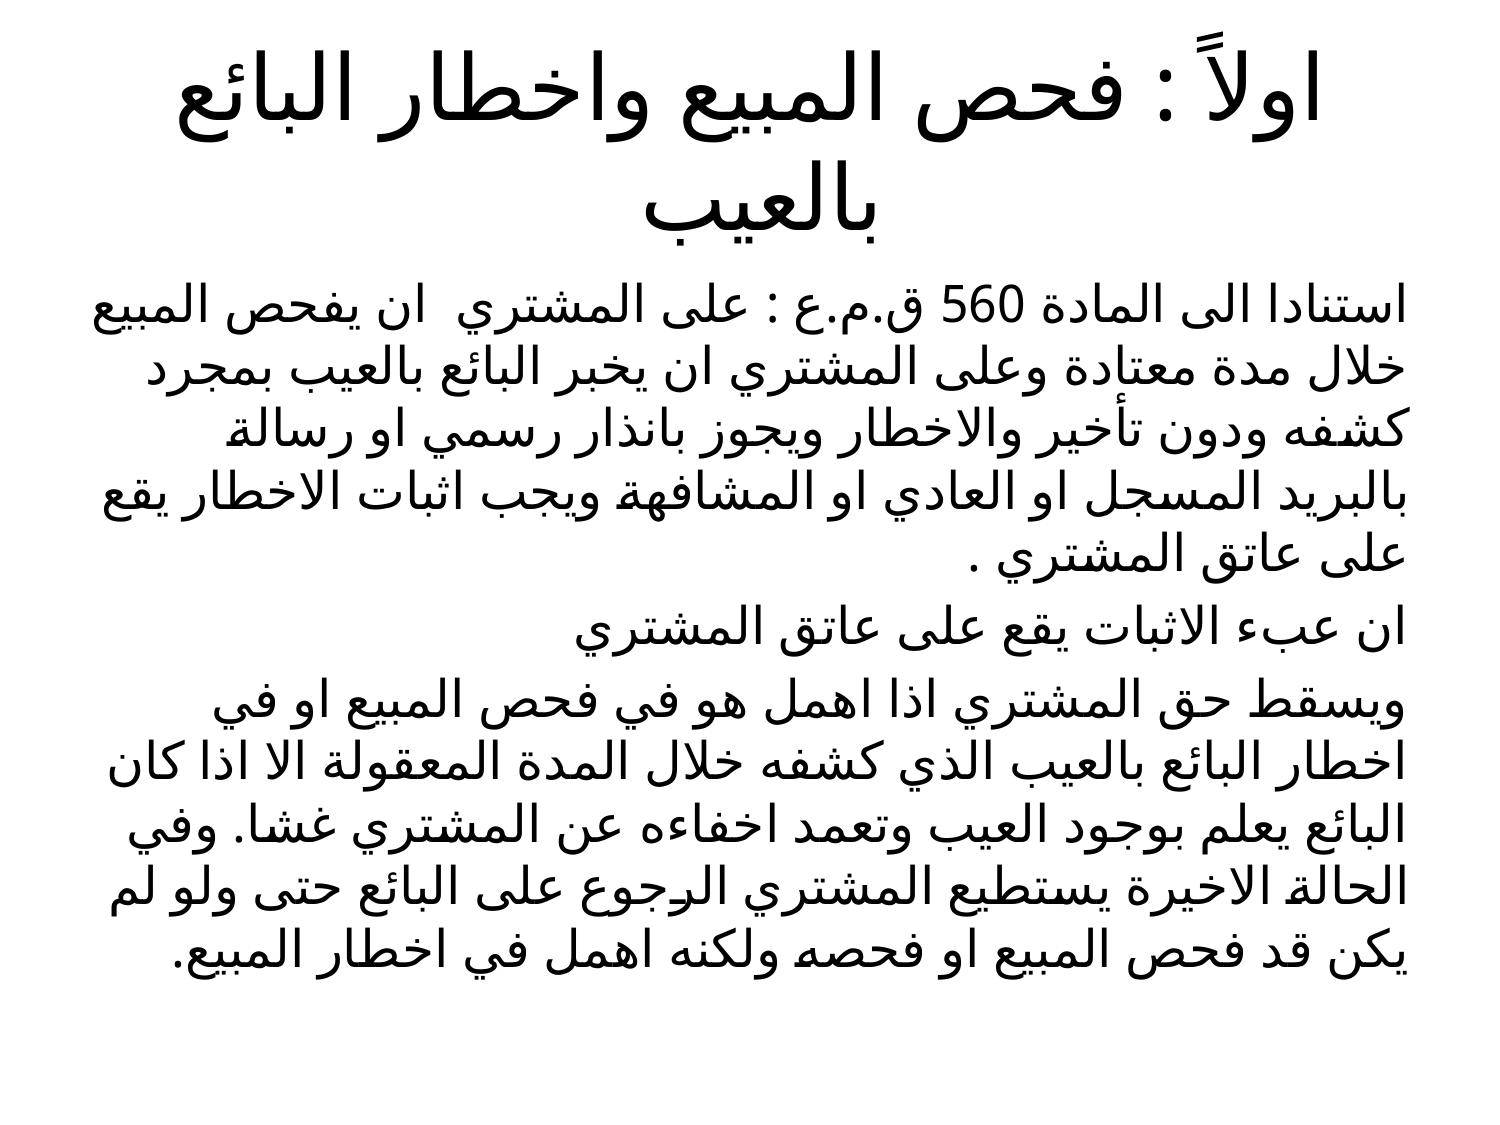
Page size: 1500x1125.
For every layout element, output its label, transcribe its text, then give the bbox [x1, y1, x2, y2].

title اولاً : فحص المبيع واخطار البائع بالعيب [75, 45, 1425, 233]
list استنادا الى المادة 560 ق.م.ع : على المشتري ان يفحص المبيع خلال مدة معتادة وعلى المشتري ان يخبر البائع بالعيب بمجرد كشفه ودون تأخير والاخطار ويجوز بانذار رسمي او رسالة بالبريد المسجل او العادي او المشافهة ويجب اثبات الاخطار يقع على عاتق المشتري . ان عبء الاثبات يقع على عاتق المشتري ويسقط حق المشتري اذا اهمل هو في فحص المبيع او في اخطار البائع بالعيب الذي كشفه خلال المدة المعقولة الا اذا كان البائع يعلم بوجود العيب وتعمد اخفاءه عن المشتري غشا. وفي الحالة الاخيرة يستطيع المشتري الرجوع على البائع حتى ولو لم يكن قد فحص المبيع او فحصه ولكنه اهمل في اخطار المبيع. [75, 262, 1425, 1005]
